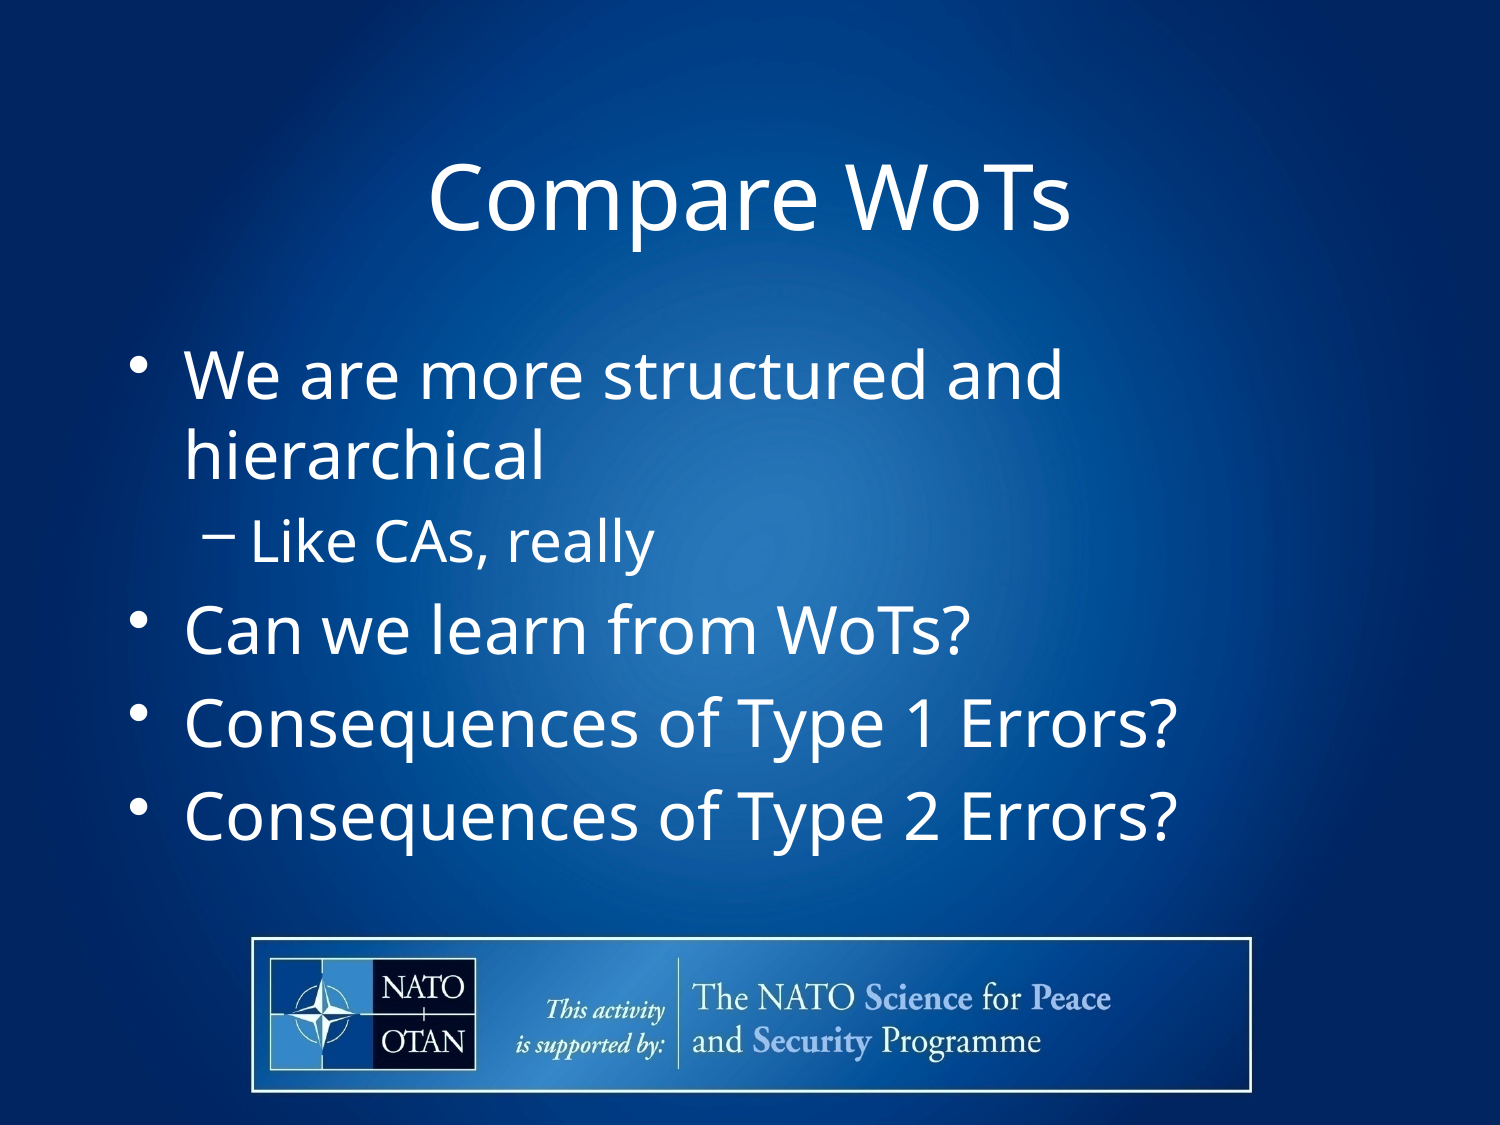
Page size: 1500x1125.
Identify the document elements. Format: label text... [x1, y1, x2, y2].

picture [0, 0, 1500, 1125]
list We are more structured and hierarchical Like CAs, really Can we learn from WoTs? Consequences of Type 1 Errors? Consequences of Type 2 Errors? [112, 324, 1388, 913]
title Compare WoTs [112, 99, 1388, 288]
